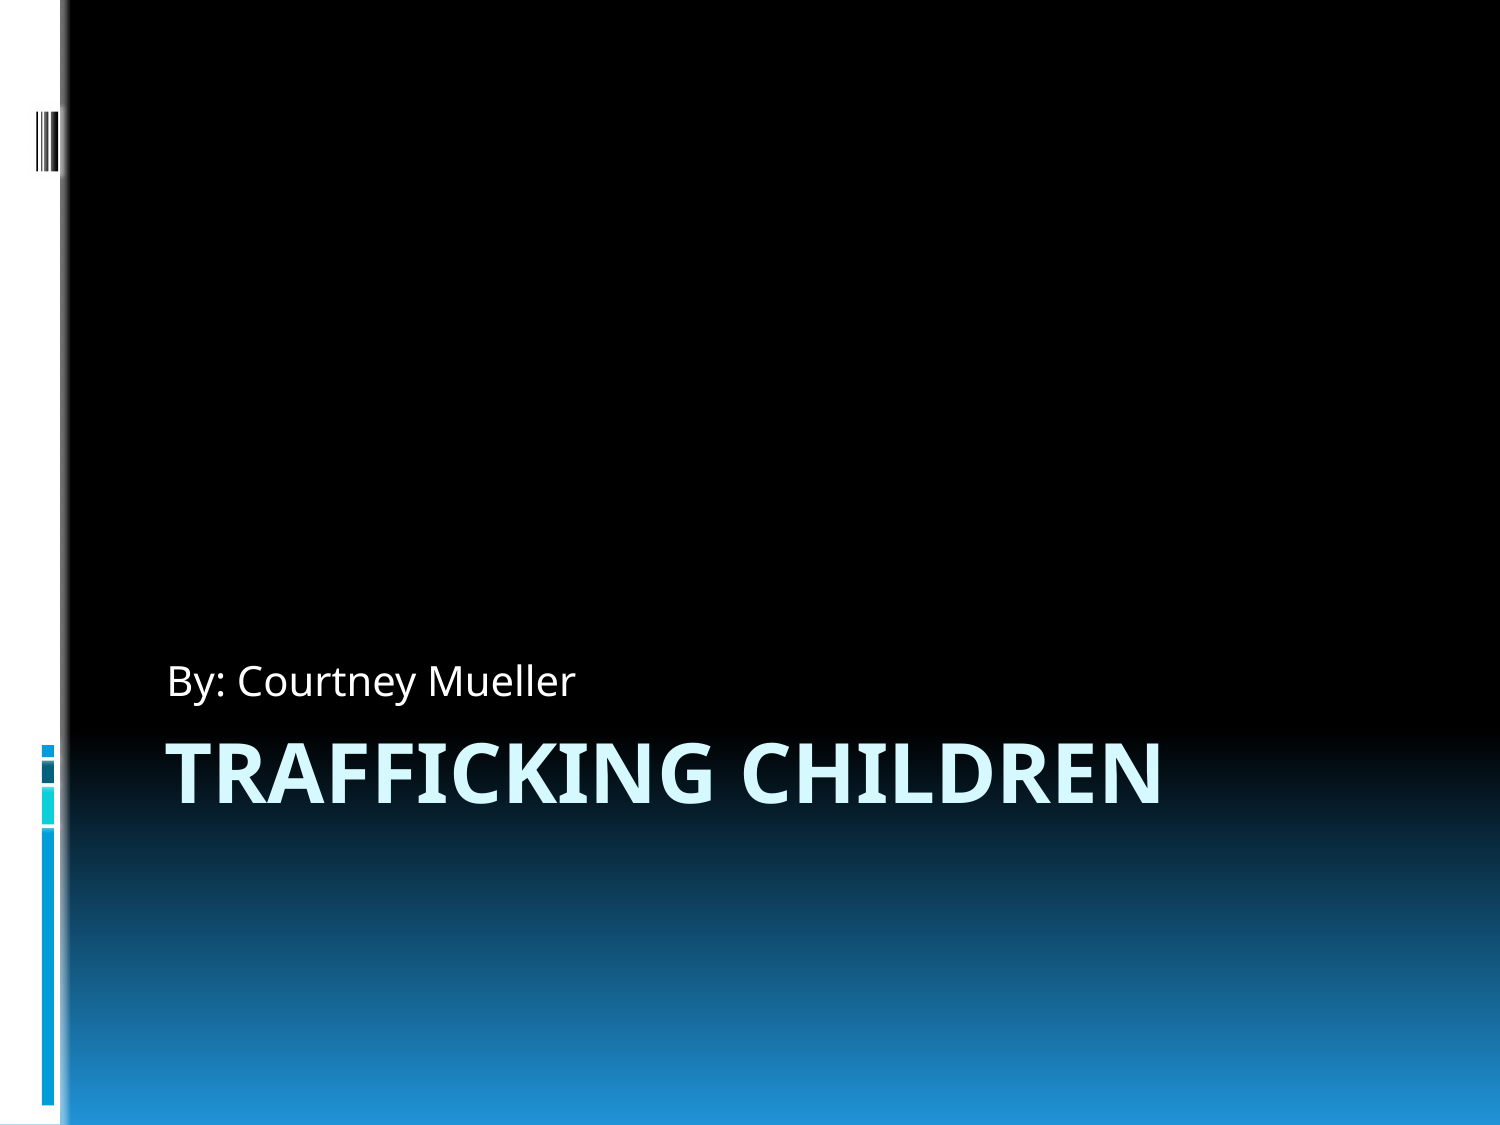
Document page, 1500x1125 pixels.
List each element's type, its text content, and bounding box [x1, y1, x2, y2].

subtitle By: Courtney Mueller [150, 464, 1425, 713]
title Trafficking children [150, 713, 1425, 1037]
